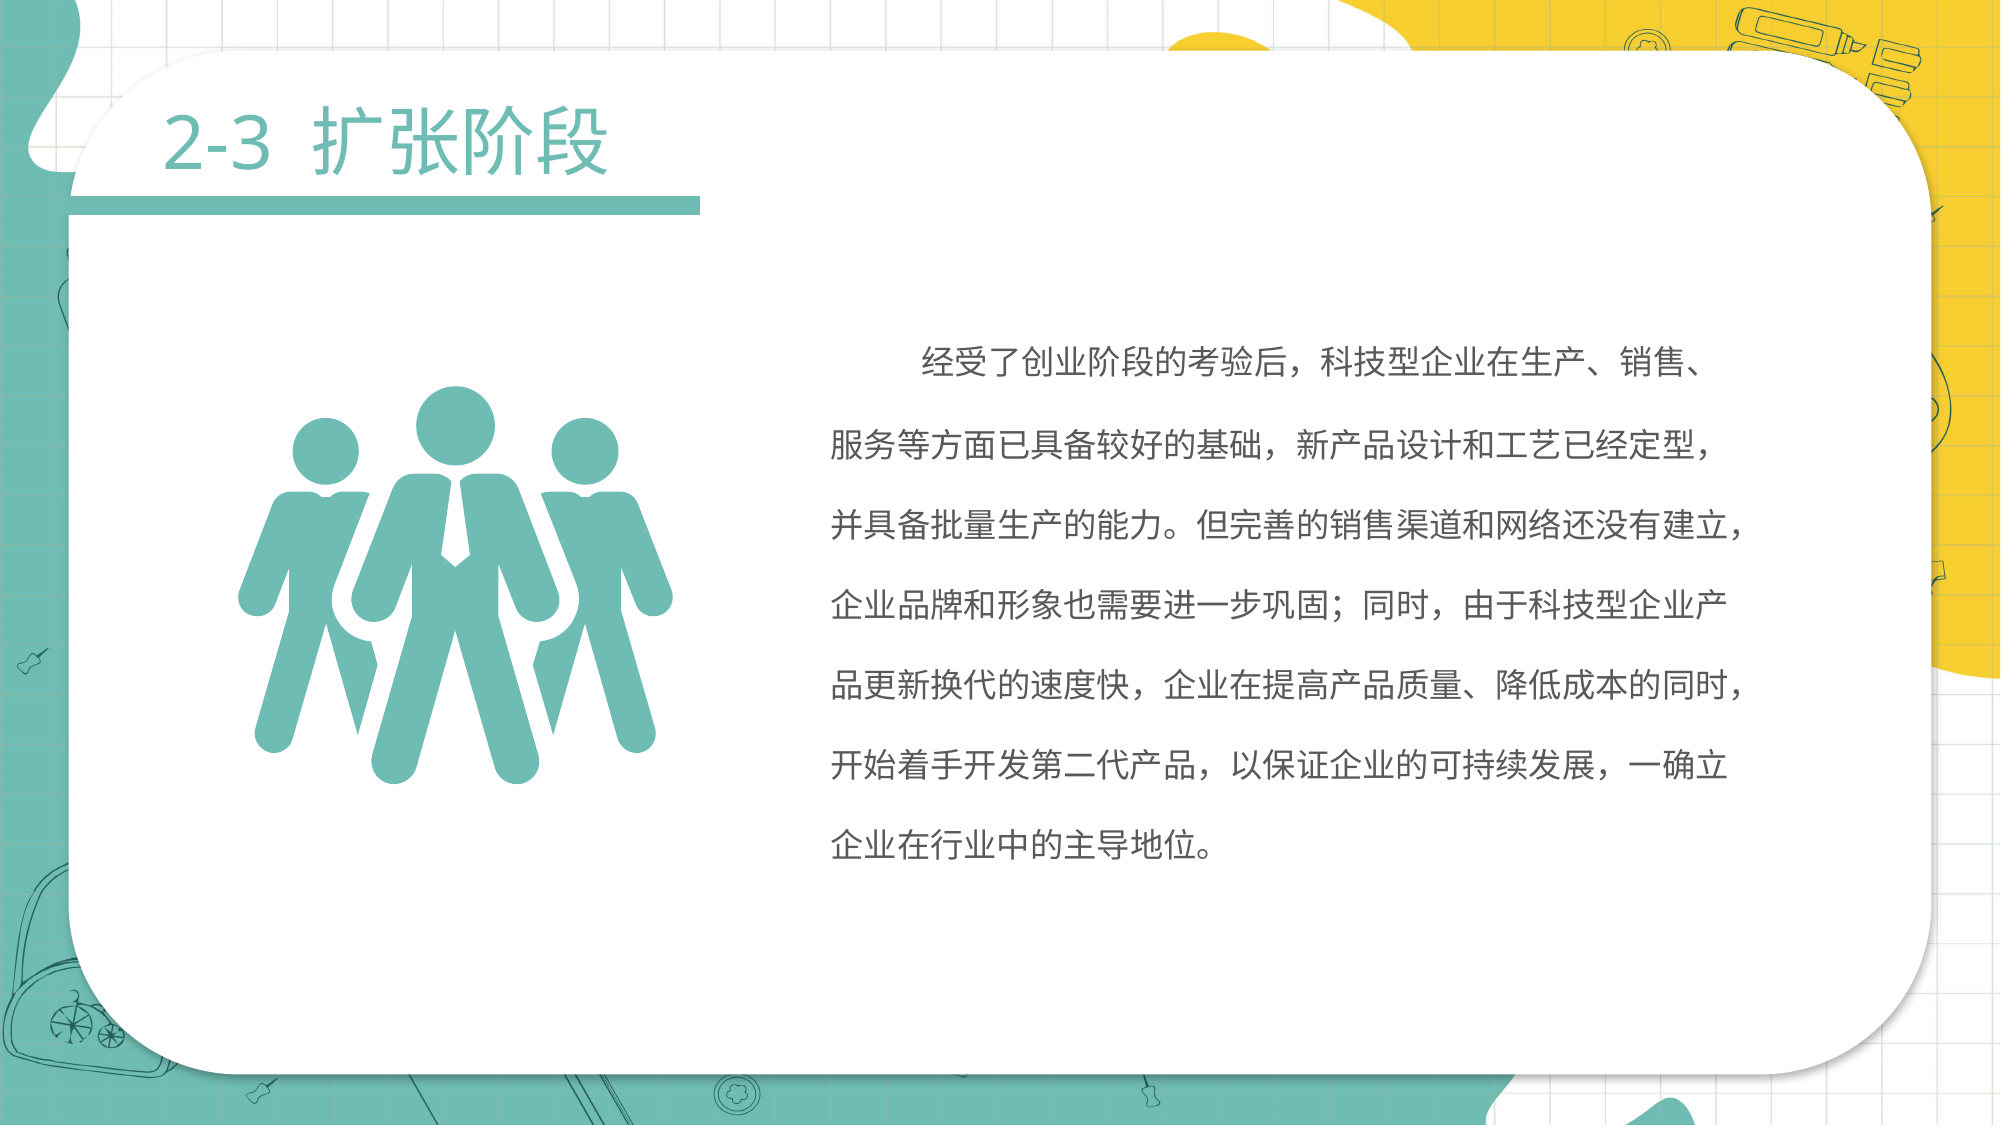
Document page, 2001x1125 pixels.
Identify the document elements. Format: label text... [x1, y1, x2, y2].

text_box [416, 386, 495, 466]
text_box [532, 491, 673, 753]
picture [0, 0, 2001, 1125]
text_box [351, 473, 560, 785]
text_box [238, 491, 378, 753]
text_box [551, 417, 619, 485]
text_box 经受了创业阶段的考验后，科技型企业在生产、销售、服务等方面已具备较好的基础，新产品设计和工艺已经定型，并具备批量生产的能力。但完善的销售渠道和网络还没有建立，企业品牌和形象也需要进一步巩固；同时，由于科技型企业产品更新换代的速度快，企业在提高产品质量、降低成本的同时，开始着手开发第二代产品，以保证企业的可持续发展，一确立企业在行业中的主导地位。 [816, 257, 1749, 872]
text_box [292, 417, 359, 485]
text_box [67, 49, 1933, 1076]
text_box [62, 196, 700, 215]
text_box 2-3 扩张阶段 [148, 87, 792, 192]
